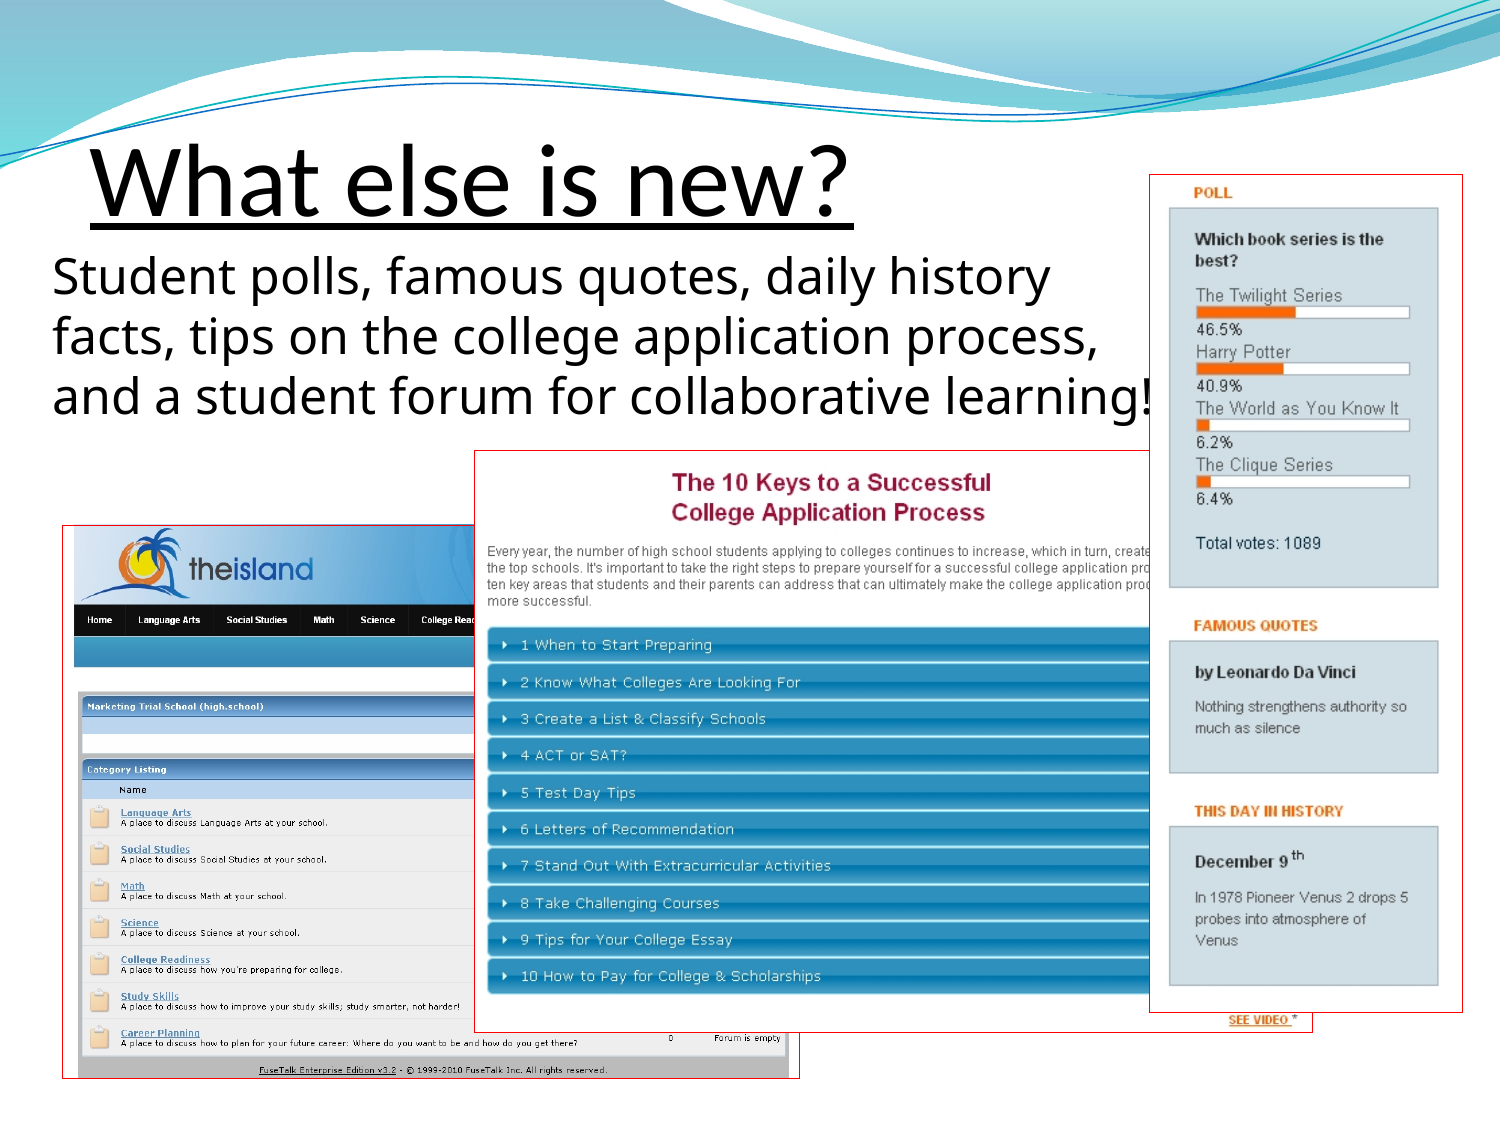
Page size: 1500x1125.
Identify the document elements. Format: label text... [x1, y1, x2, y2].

text_box Student polls, famous quotes, daily history facts, tips on the college application process, and a student forum for collaborative learning! [37, 237, 1142, 433]
picture [474, 449, 1313, 1033]
picture [62, 524, 801, 1079]
text_box What else is new? [74, 104, 1425, 293]
picture [1149, 174, 1463, 1013]
